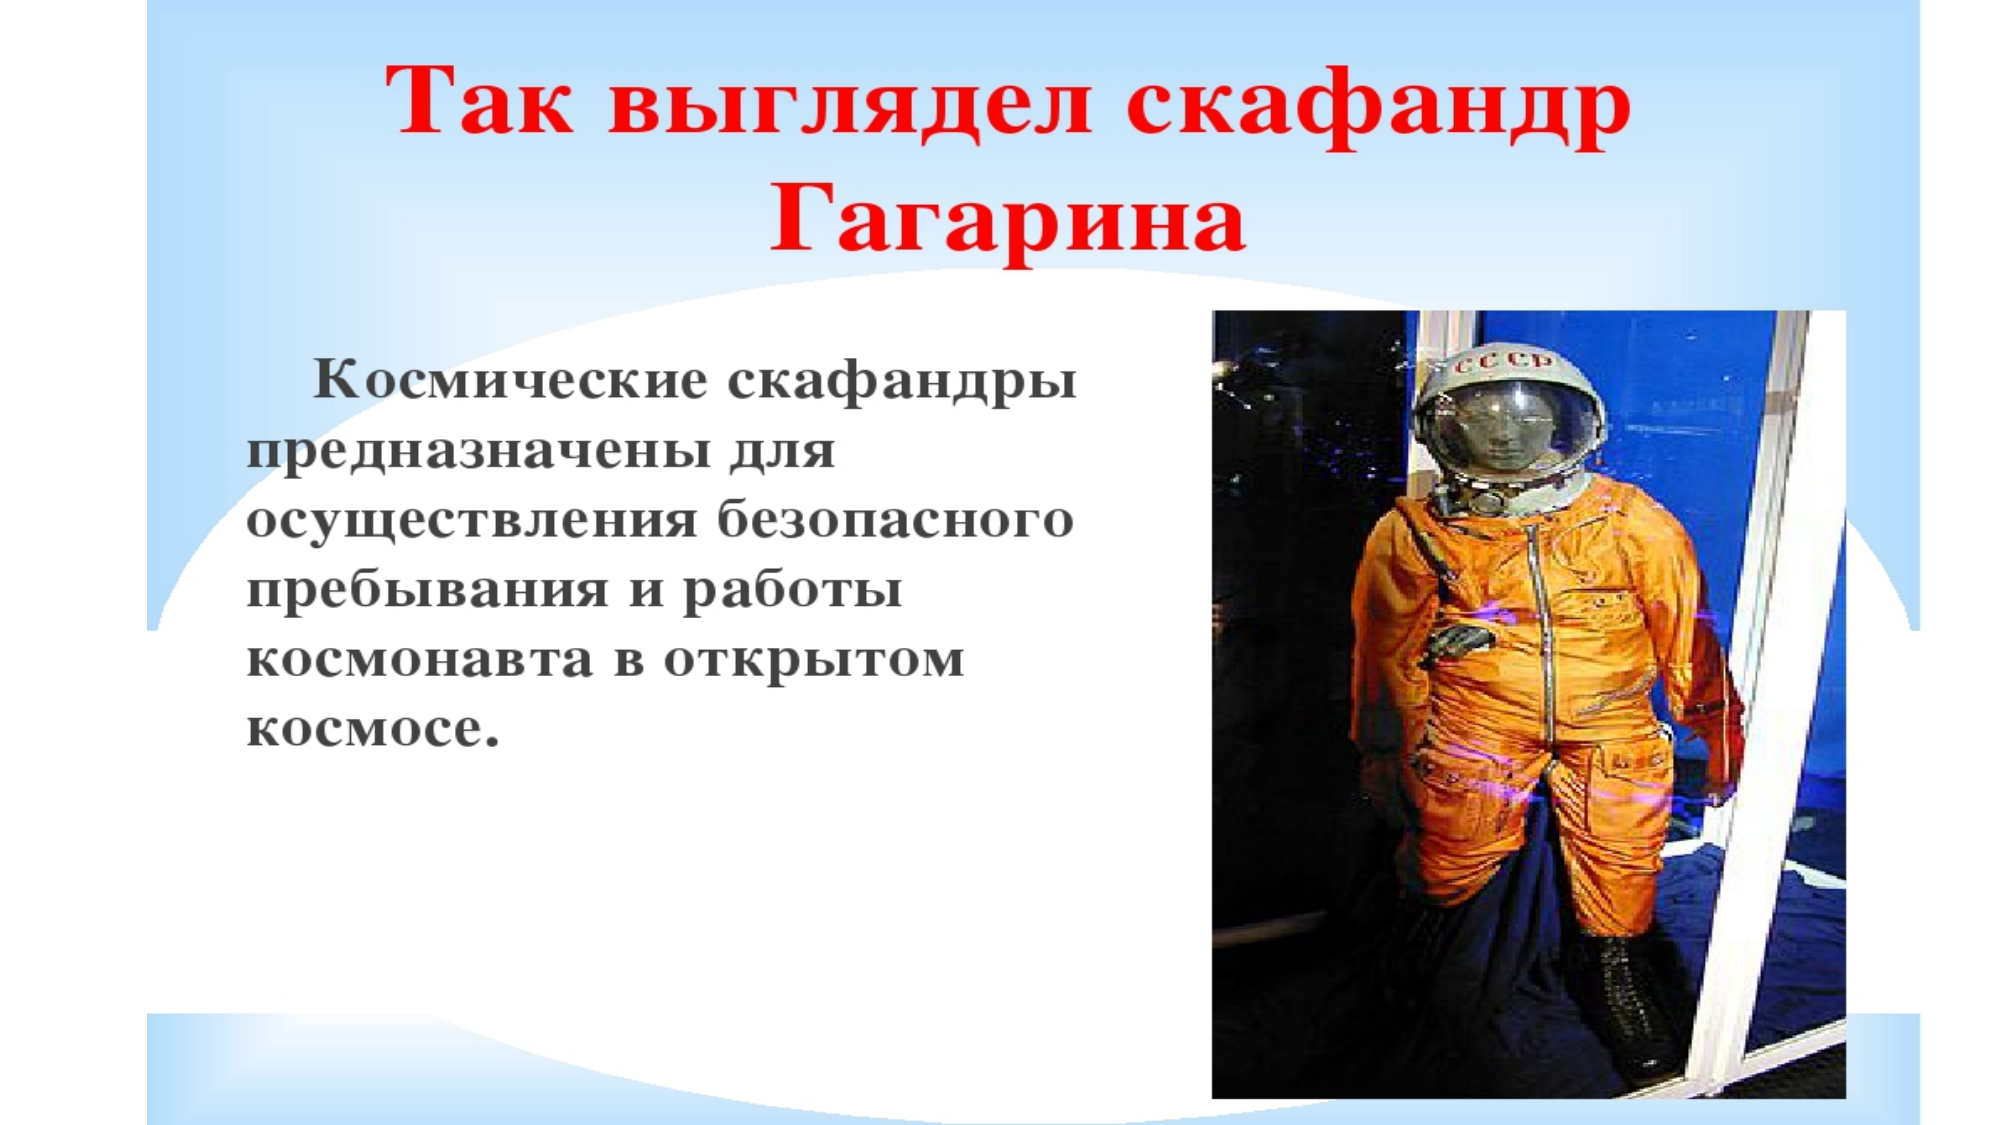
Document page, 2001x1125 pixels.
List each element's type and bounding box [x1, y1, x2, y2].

picture [147, 0, 1922, 1125]
